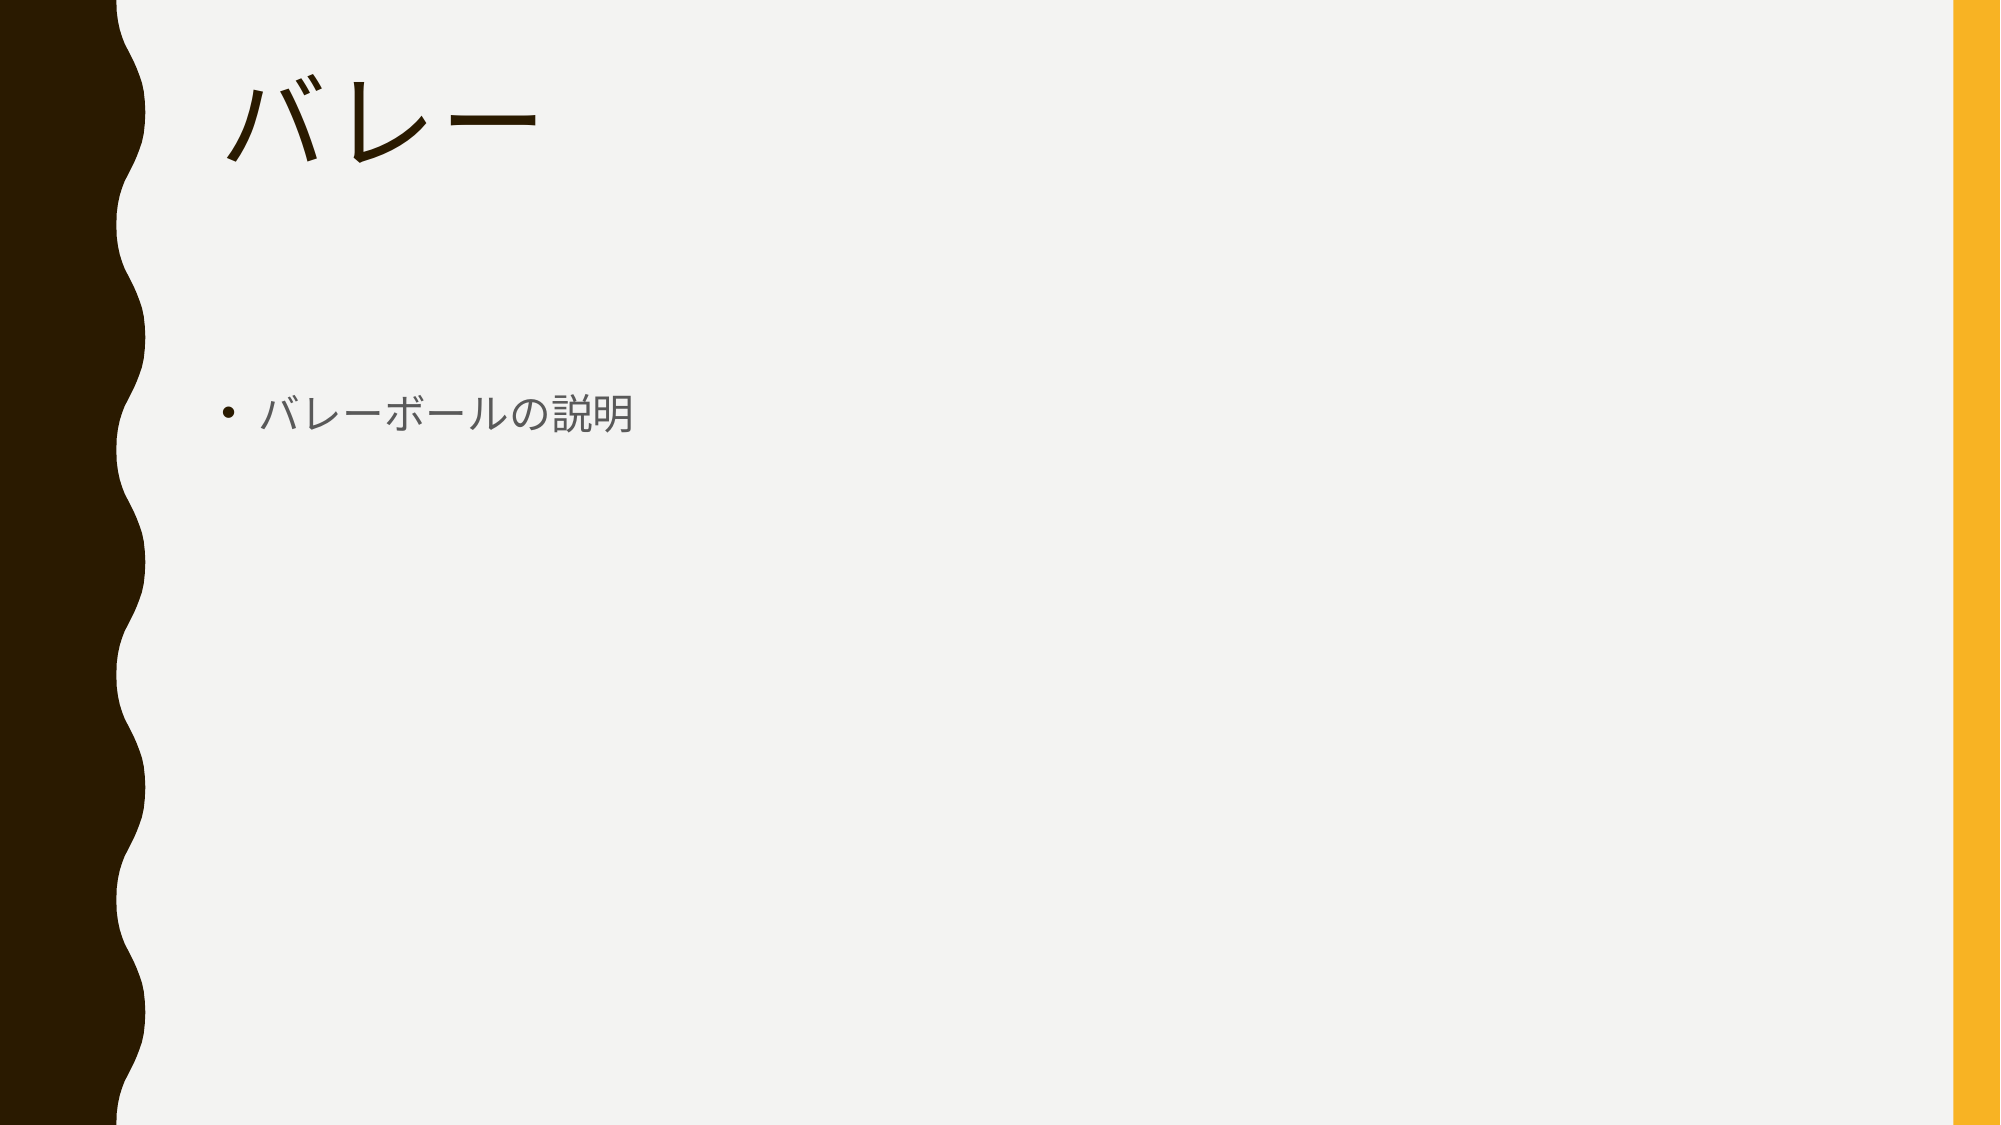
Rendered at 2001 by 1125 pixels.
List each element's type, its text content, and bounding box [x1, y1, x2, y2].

list バレーボールの説明 [206, 375, 994, 969]
title バレー [205, 62, 1875, 308]
